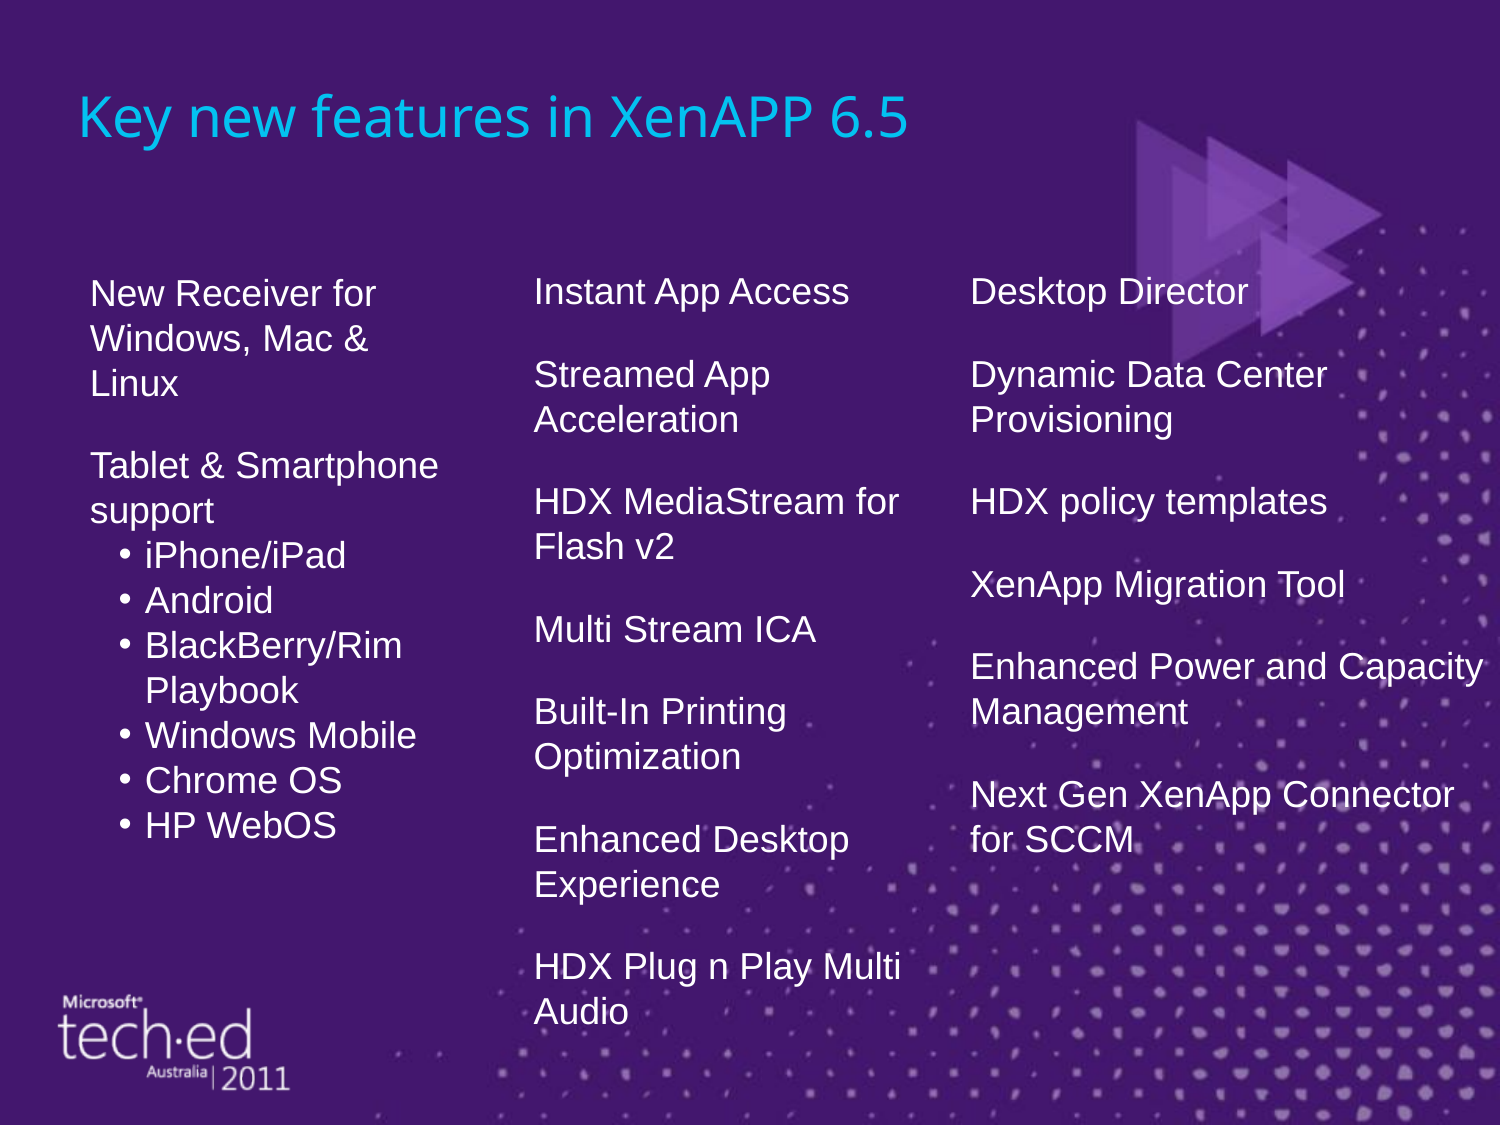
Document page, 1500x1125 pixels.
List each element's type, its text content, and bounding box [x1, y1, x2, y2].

text_box Desktop Director Dynamic Data Center Provisioning HDX policy templates XenApp Migration Tool Enhanced Power and Capacity Management Next Gen XenApp Connector for SCCM [956, 259, 1500, 950]
picture [0, 0, 1500, 1125]
title Key new features in XenAPP 6.5 [62, 73, 1463, 157]
text_box New Receiver for Windows, Mac & Linux Tablet & Smartphone support iPhone/iPad Android BlackBerry/Rim Playbook Windows Mobile Chrome OS HP WebOS [74, 261, 466, 854]
text_box Instant App Access Streamed App Acceleration HDX MediaStream for Flash v2 Multi Stream ICA Built-In Printing Optimization Enhanced Desktop Experience HDX Plug n Play Multi Audio [518, 259, 956, 1040]
